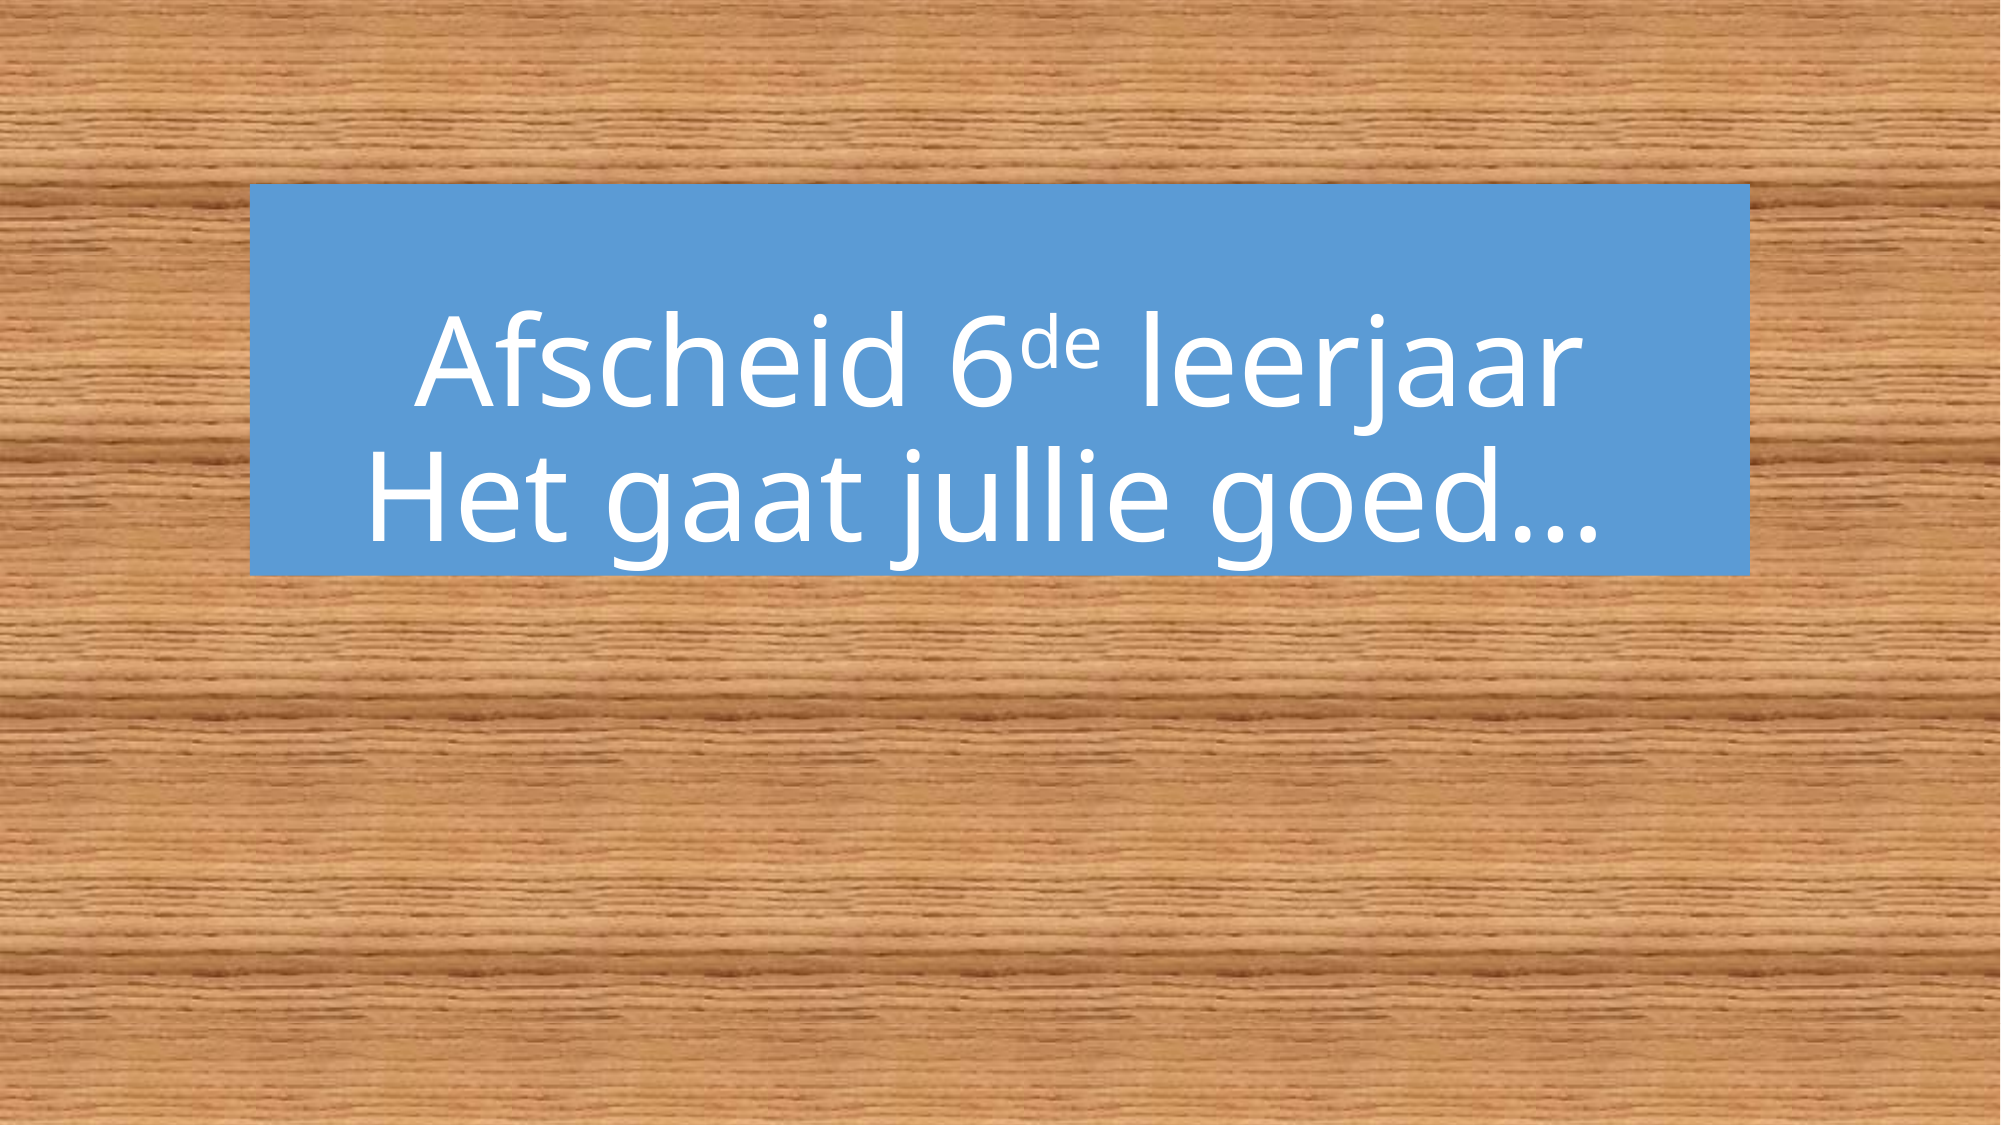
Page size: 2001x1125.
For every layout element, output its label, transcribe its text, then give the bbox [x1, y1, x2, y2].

picture [0, 0, 2001, 1125]
title Afscheid 6de leerjaar Het gaat jullie goed… [249, 184, 1750, 576]
